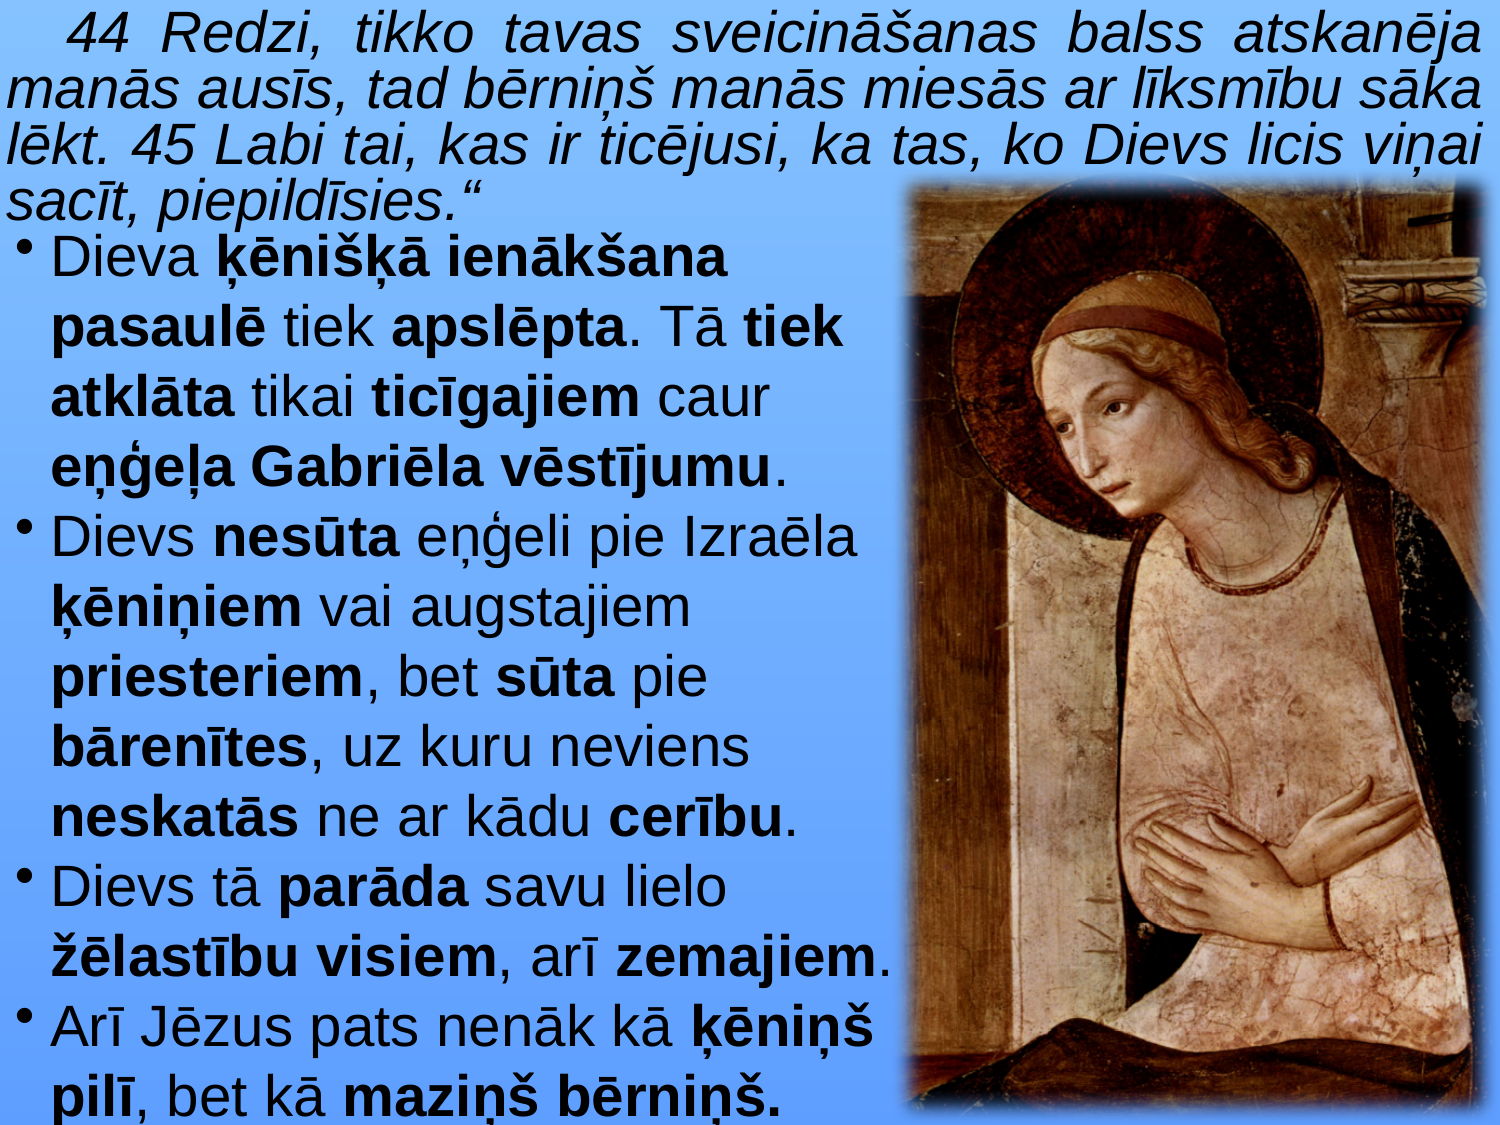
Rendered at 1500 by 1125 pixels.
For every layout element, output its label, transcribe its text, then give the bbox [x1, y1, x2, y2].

picture [891, 166, 1500, 1125]
list 44 Redzi, tikko tavas sveicināšanas balss atskanēja manās ausīs, tad bērniņš manās miesās ar līksmību sāka lēkt. 45 Labi tai, kas ir ticējusi, ka tas, ko Dievs licis viņai sacīt, piepildīsies.“ [0, 0, 1500, 198]
text_box Dieva ķēnišķā ienākšana pasaulē tiek apslēpta. Tā tiek atklāta tikai ticīgajiem caur eņģeļa Gabriēla vēstījumu. Dievs nesūta eņģeli pie Izraēla ķēniņiem vai augstajiem priesteriem, bet sūta pie bārenītes, uz kuru neviens neskatās ne ar kādu cerību. Dievs tā parāda savu lielo žēlastību visiem, arī zemajiem. Arī Jēzus pats nenāk kā ķēniņš pilī, bet kā maziņš bērniņš. [0, 210, 886, 1125]
